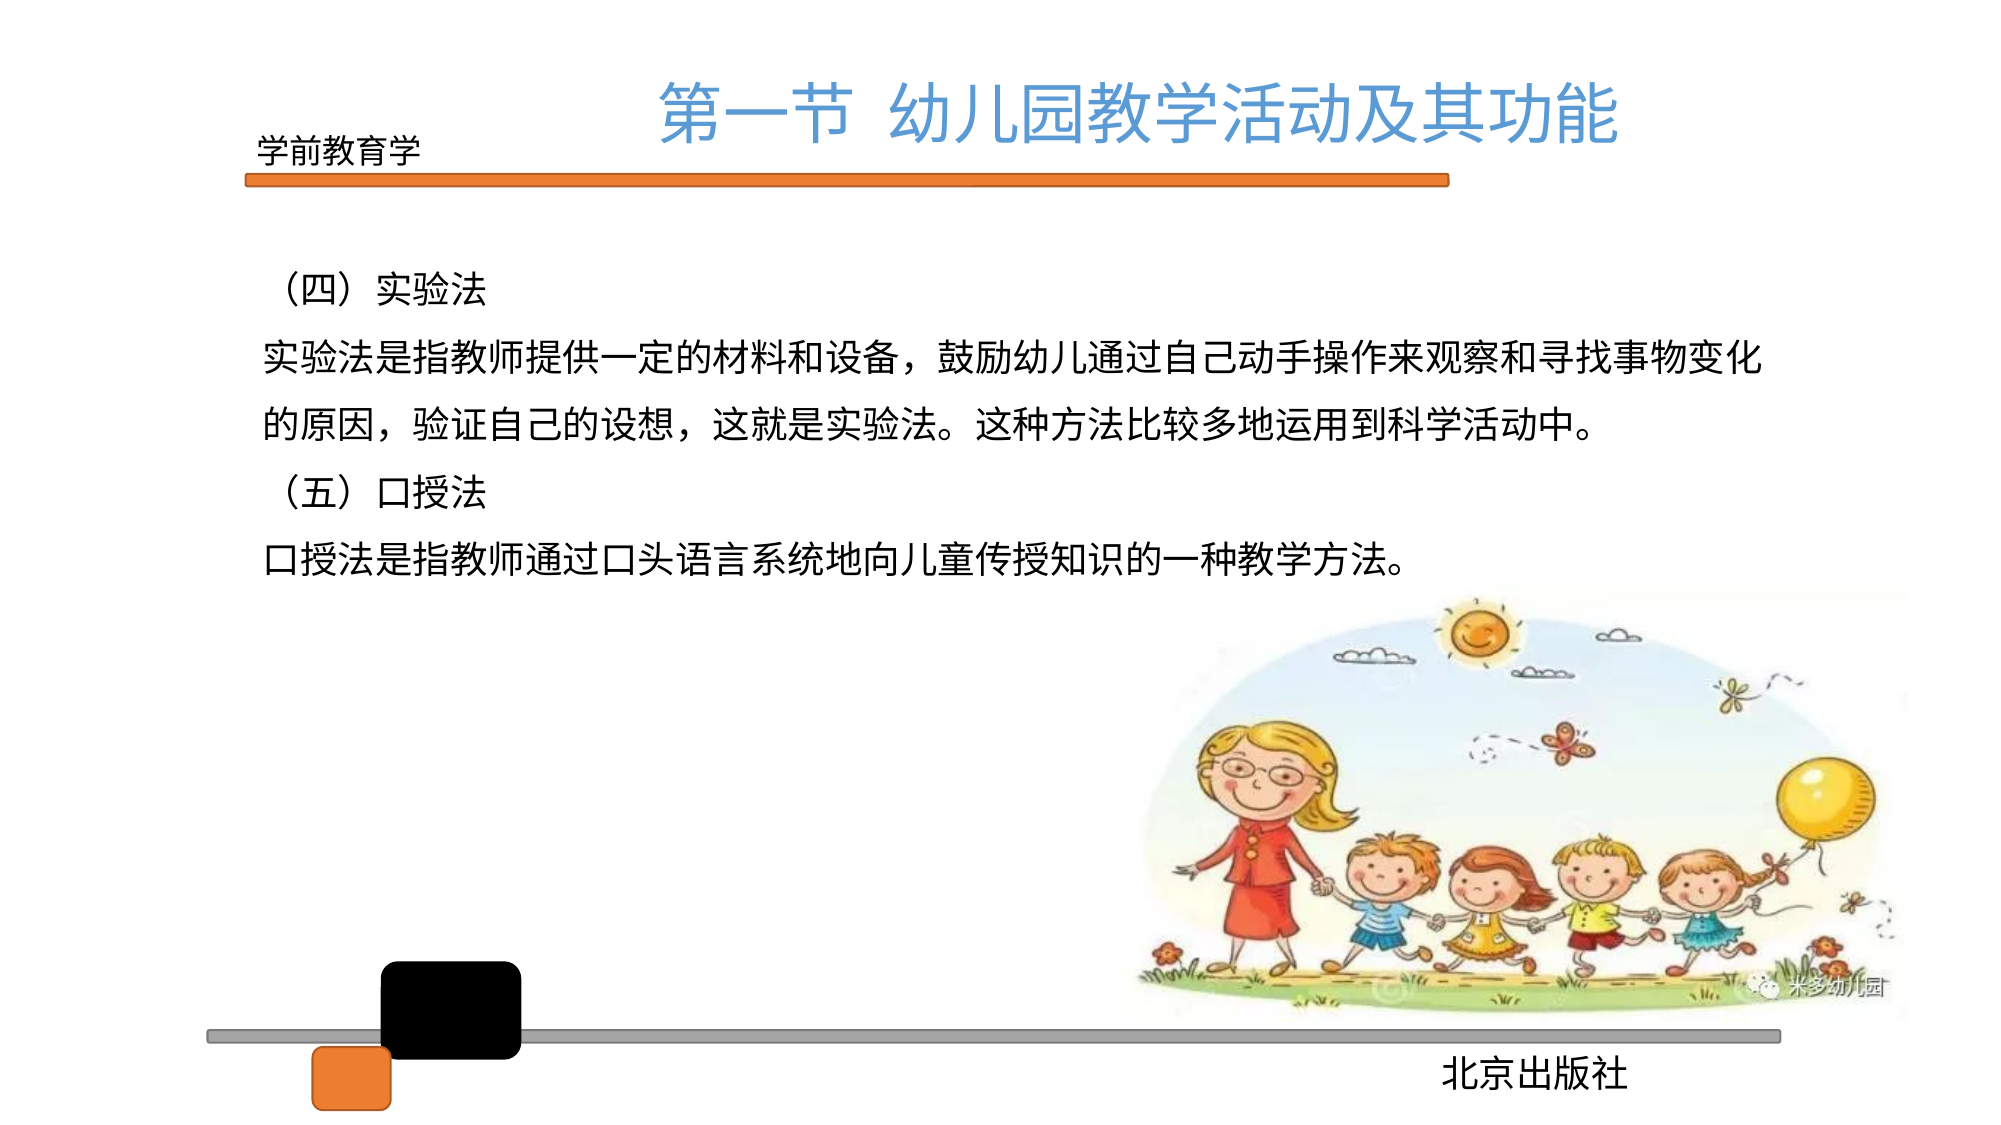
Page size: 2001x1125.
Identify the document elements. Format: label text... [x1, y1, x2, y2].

text_box 第一节 幼儿园教学活动及其功能 [641, 64, 1636, 160]
text_box （四）实验法 实验法是指教师提供一定的材料和设备，鼓励幼儿通过自己动手操作来观察和寻找事物变化的原因，验证自己的设想，这就是实验法。这种方法比较多地运用到科学活动中。 （五）口授法 口授法是指教师通过口头语言系统地向儿童传授知识的一种教学方法。 [247, 168, 1805, 634]
picture [1122, 584, 1908, 1022]
